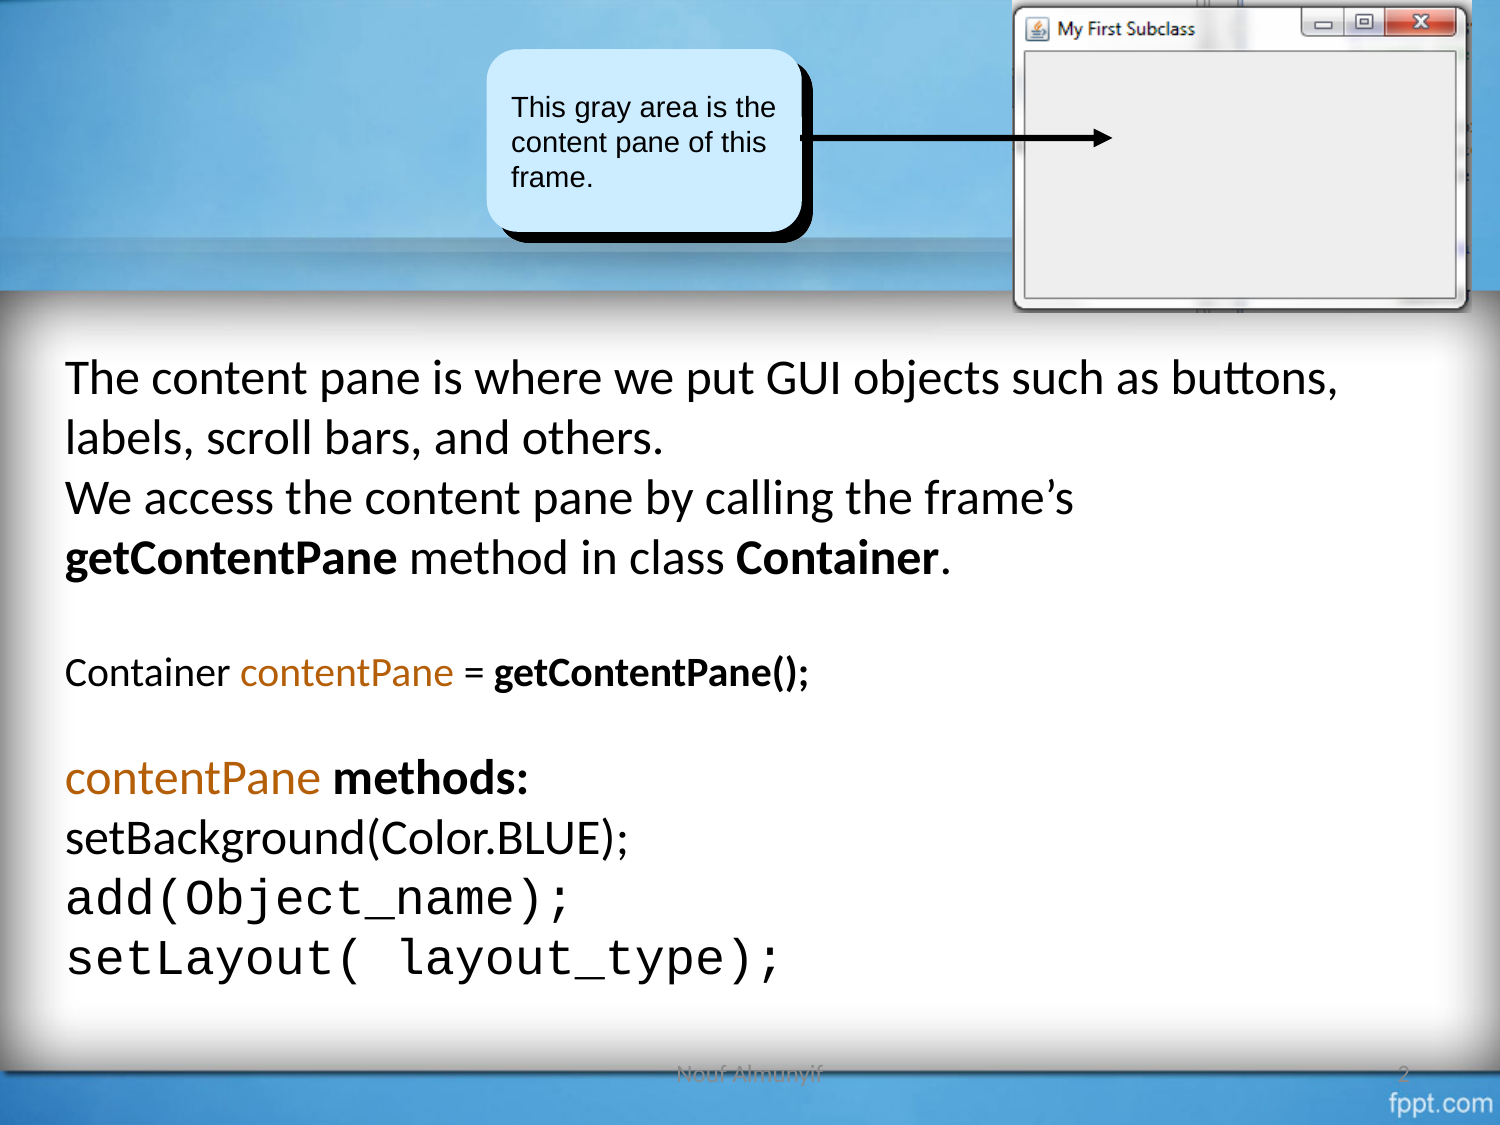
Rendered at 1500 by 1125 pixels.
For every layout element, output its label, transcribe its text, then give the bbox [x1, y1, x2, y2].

text_box The content pane is where we put GUI objects such as buttons, labels, scroll bars, and others. We access the content pane by calling the frame’s getContentPane method in class Container. Container contentPane = getContentPane(); contentPane methods: setBackground(Color.BLUE); add(Object_name); setLayout( layout_type); [50, 337, 1375, 1125]
slide_number 2 [1375, 1042, 1425, 1103]
picture [0, 0, 1500, 1125]
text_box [486, 49, 1113, 232]
